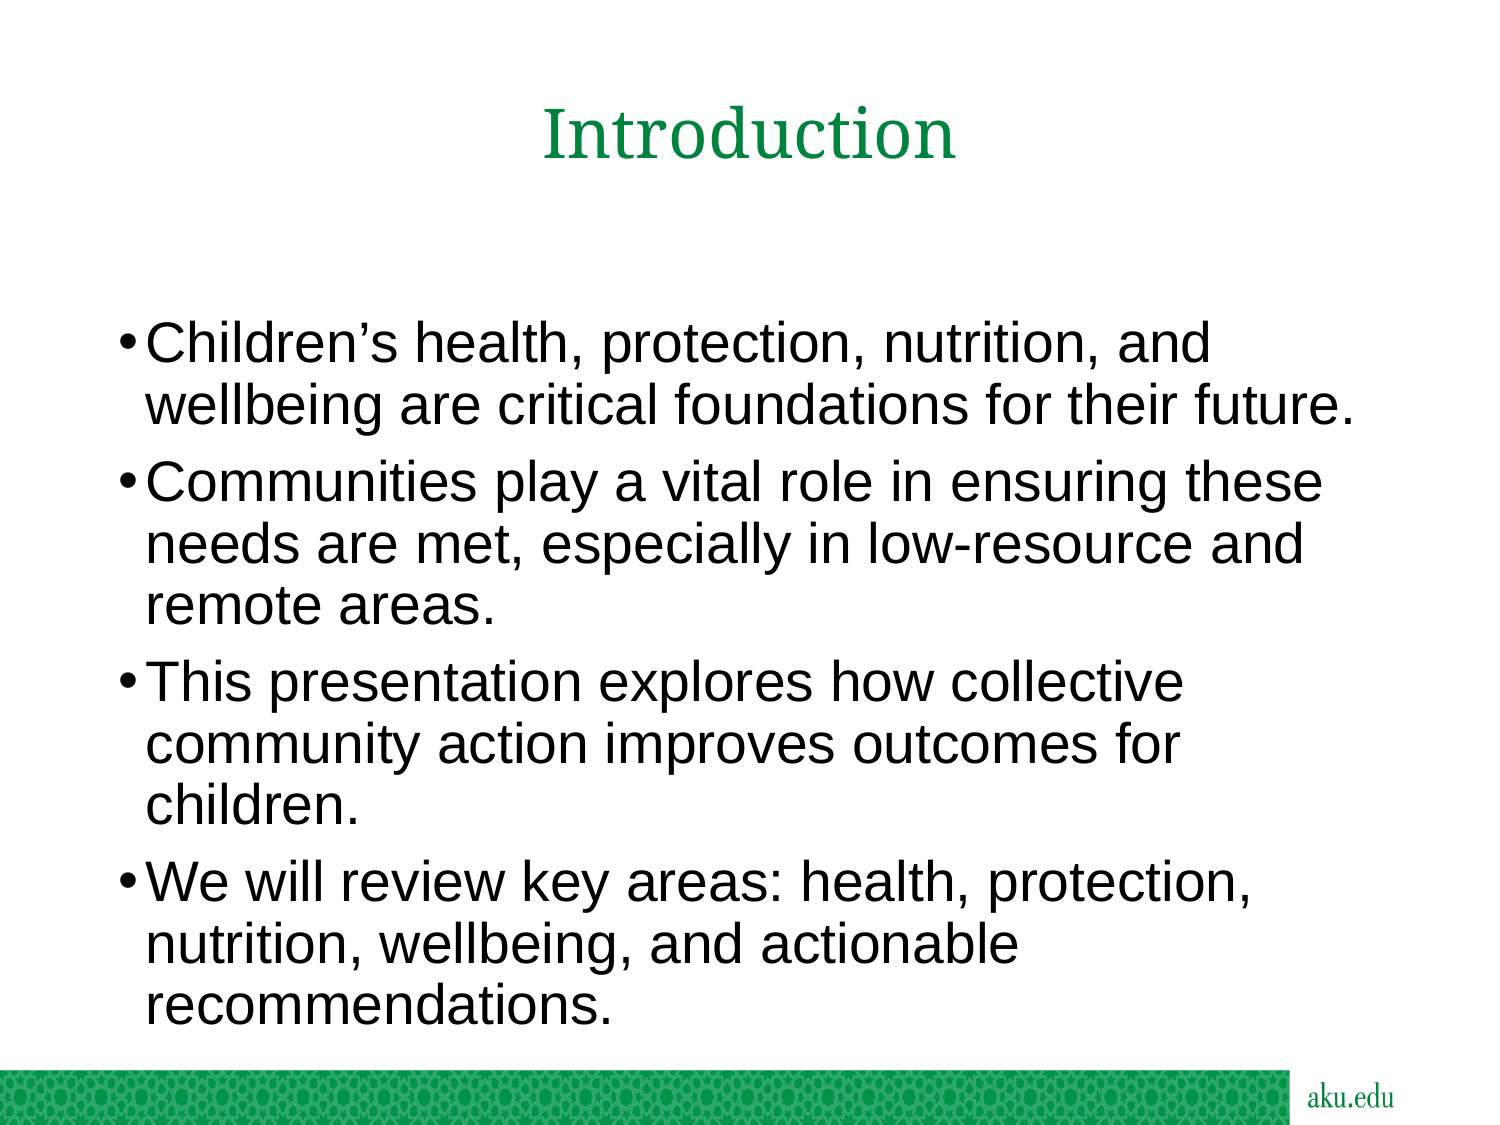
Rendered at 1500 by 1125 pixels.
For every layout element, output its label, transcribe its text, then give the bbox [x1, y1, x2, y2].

picture [1308, 1082, 1394, 1108]
title Introduction [103, 27, 1397, 212]
list Children’s health, protection, nutrition, and wellbeing are critical foundations for their future. Communities play a vital role in ensuring these needs are met, especially in low-resource and remote areas. This presentation explores how collective community action improves outcomes for children. We will review key areas: health, protection, nutrition, wellbeing, and actionable recommendations. [103, 212, 1397, 1058]
picture [0, 1069, 1290, 1125]
